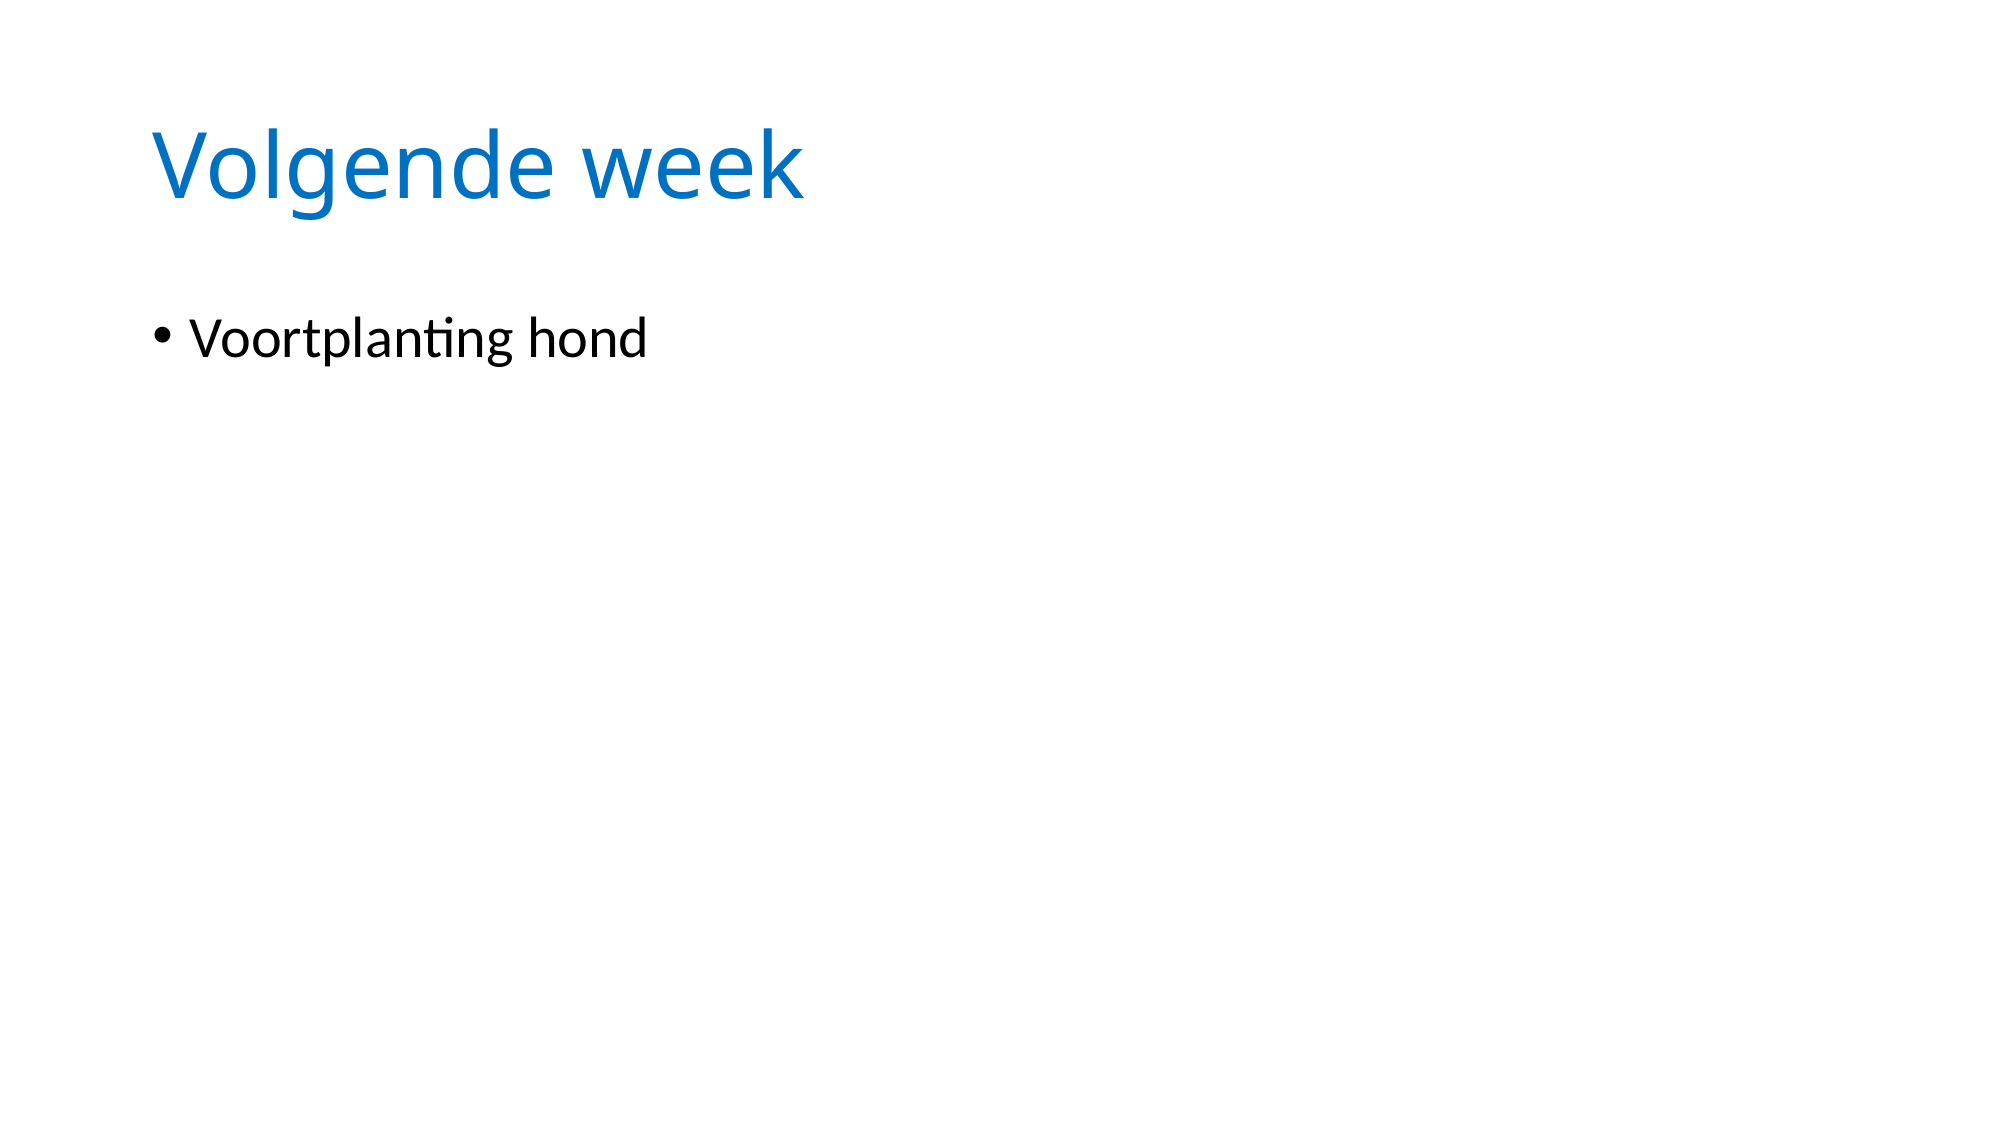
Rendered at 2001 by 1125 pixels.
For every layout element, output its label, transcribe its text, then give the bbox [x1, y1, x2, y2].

list Voortplanting hond [137, 299, 1863, 1014]
title Volgende week [137, 59, 1863, 278]
